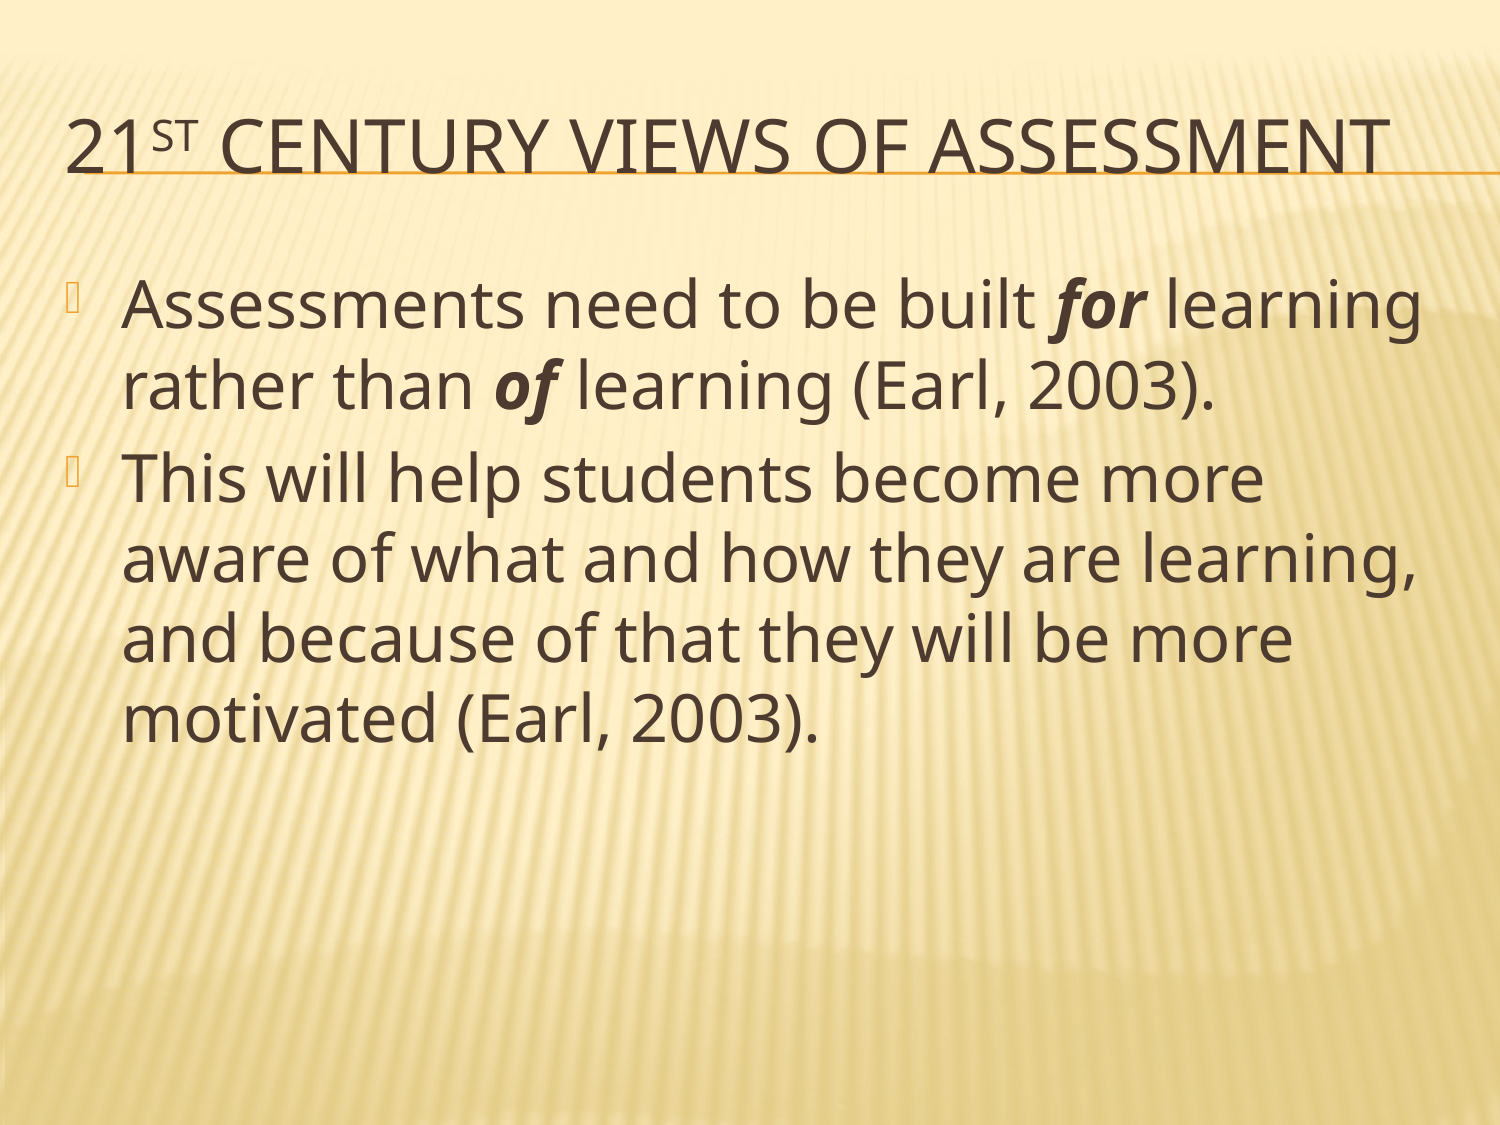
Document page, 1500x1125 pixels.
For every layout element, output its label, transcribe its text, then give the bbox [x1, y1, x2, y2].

list Assessments need to be built for learning rather than of learning (Earl, 2003). This will help students become more aware of what and how they are learning, and because of that they will be more motivated (Earl, 2003). [50, 254, 1475, 998]
title 21st century views of assessment [50, 75, 1475, 213]
